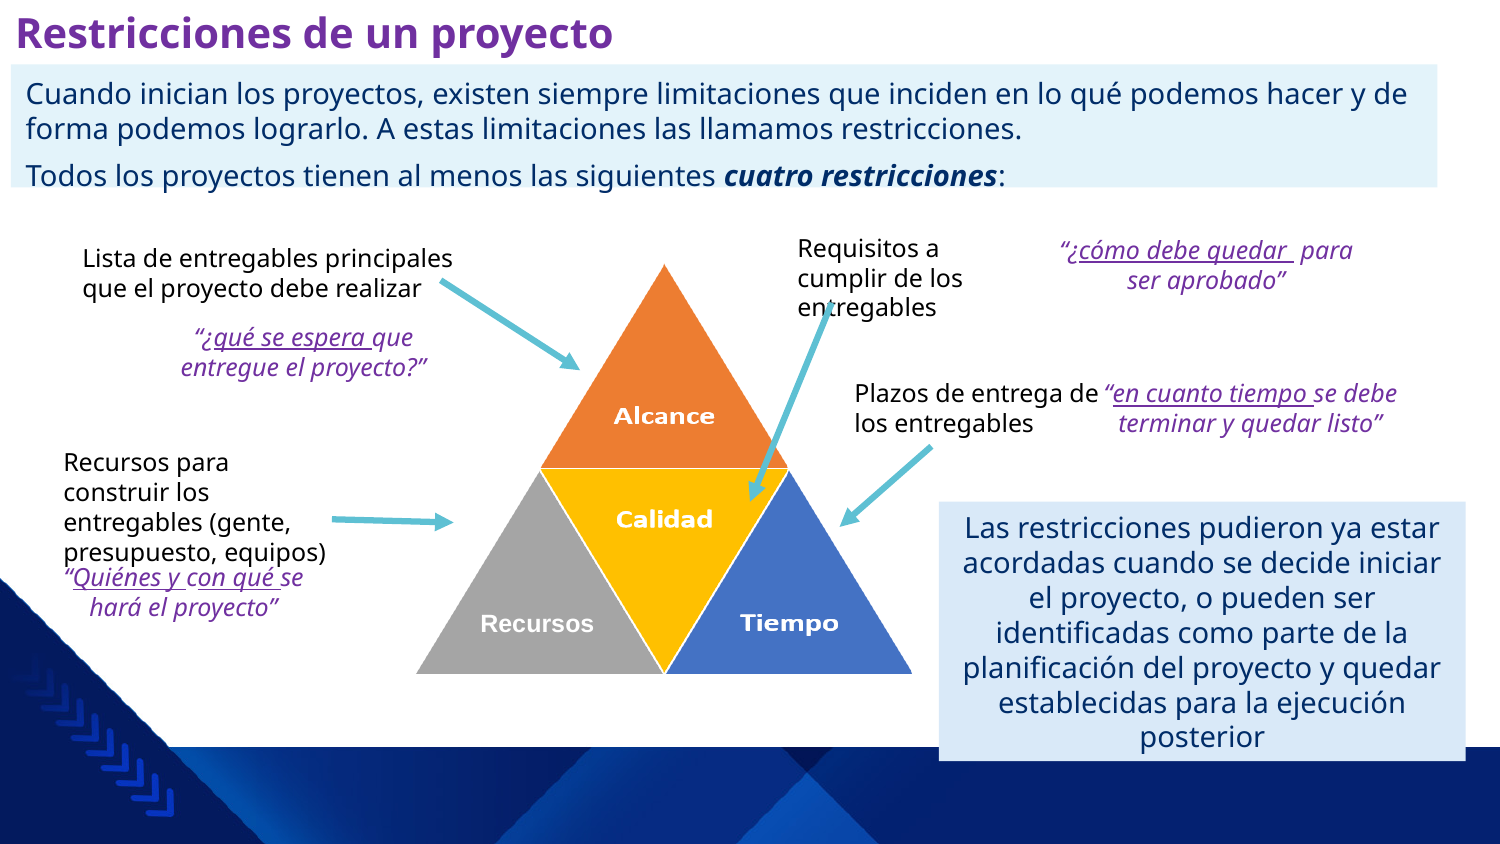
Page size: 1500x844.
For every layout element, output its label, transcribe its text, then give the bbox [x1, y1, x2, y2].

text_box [839, 370, 1427, 528]
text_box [41, 438, 454, 631]
text_box Las restricciones pudieron ya estar acordadas cuando se decide iniciar el proyecto, o pueden ser identificadas como parte de la planificación del proyecto y quedar establecidas para la ejecución posterior [938, 501, 1466, 762]
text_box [749, 224, 1373, 502]
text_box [67, 235, 581, 390]
text_box Cuando inician los proyectos, existen siempre limitaciones que inciden en lo qué podemos hacer y de forma podemos lograrlo. A estas limitaciones las llamamos restricciones. Todos los proyectos tienen al menos las siguientes cuatro restricciones: [10, 67, 1465, 200]
picture [0, 0, 1500, 844]
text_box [415, 262, 913, 675]
text_box Restricciones de un proyecto [0, 0, 1290, 68]
